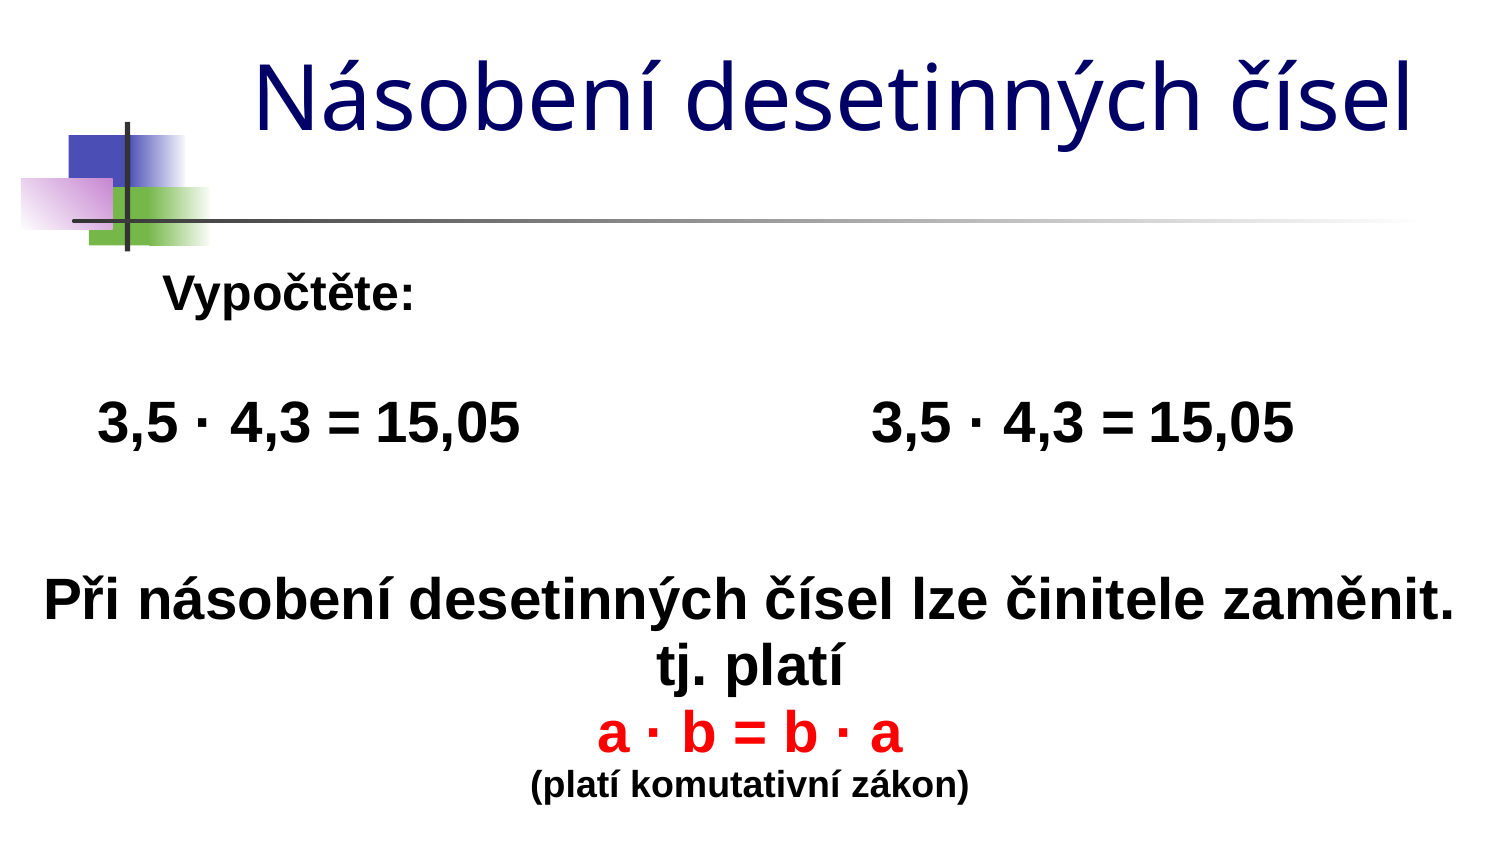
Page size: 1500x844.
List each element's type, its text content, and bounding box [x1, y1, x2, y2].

text_box Při násobení desetinných čísel lze činitele zaměnit. [0, 553, 1500, 620]
text_box tj. platí [0, 620, 1500, 686]
text_box 3,5 · 4,3 = [82, 376, 360, 462]
text_box 15,05 [1133, 376, 1329, 462]
title Násobení desetinných čísel [194, 43, 1474, 157]
text_box 15,05 [360, 376, 662, 462]
text_box 3,5 · 4,3 = [856, 376, 1133, 462]
text_box a · b = b · a [0, 686, 1500, 752]
text_box Vypočtěte: [147, 253, 455, 329]
text_box (platí komutativní zákon) [0, 752, 1500, 813]
